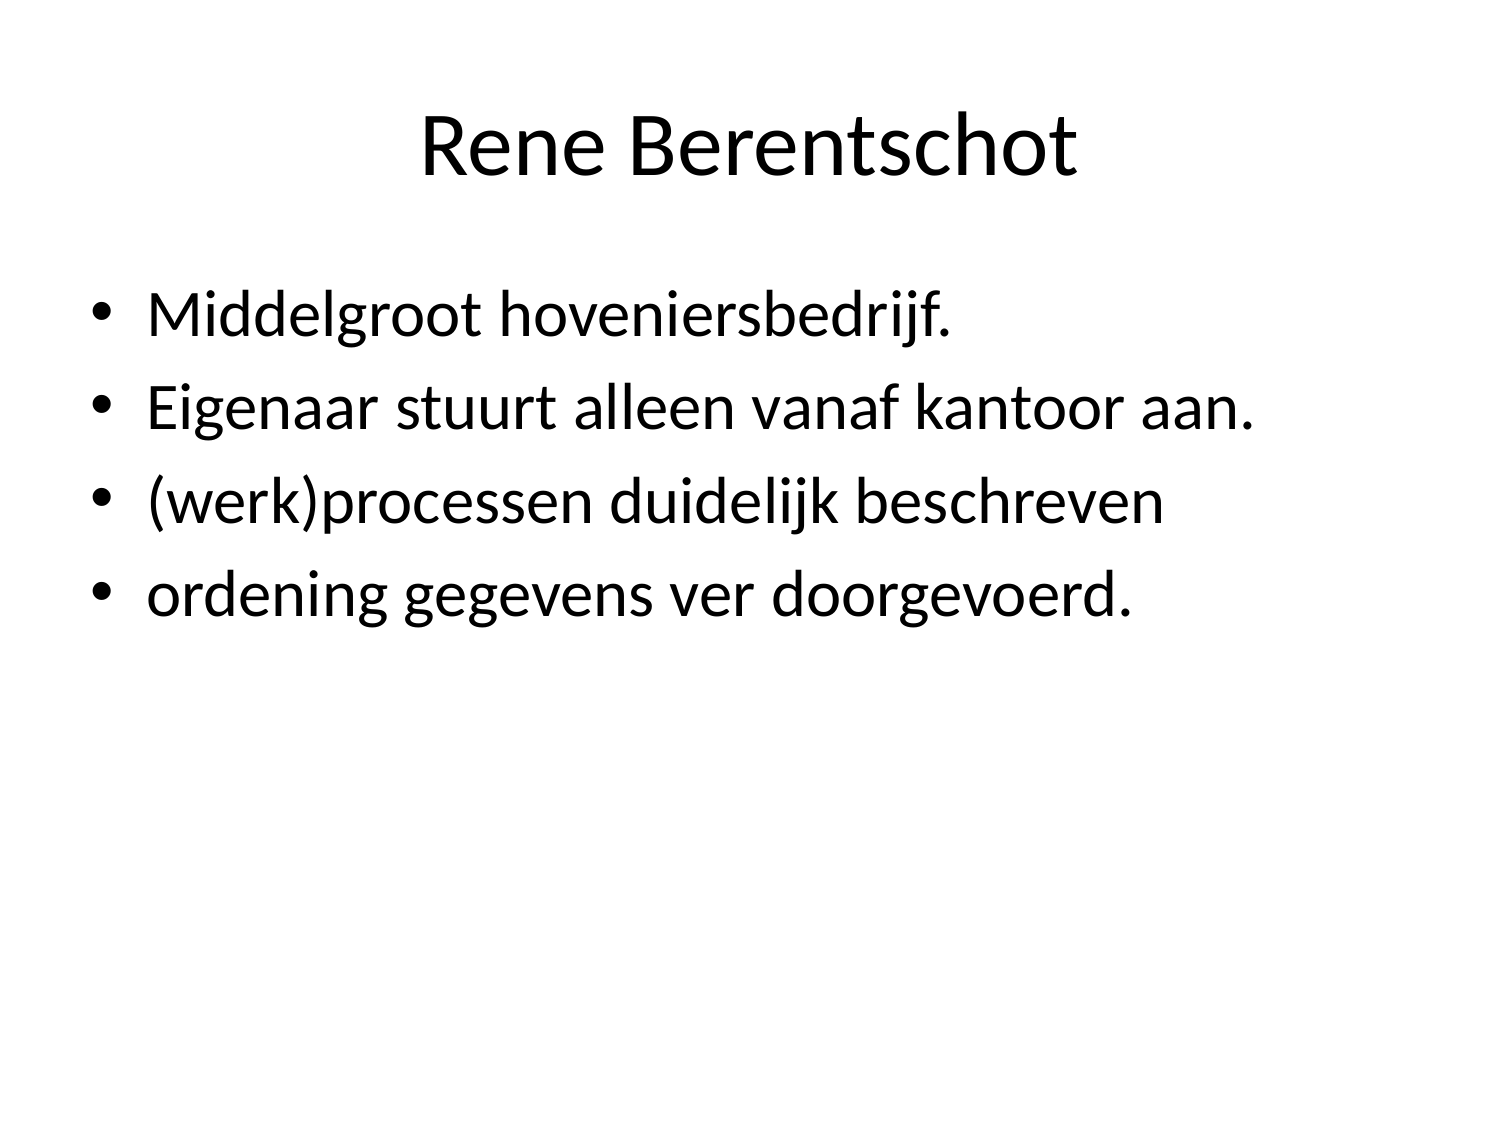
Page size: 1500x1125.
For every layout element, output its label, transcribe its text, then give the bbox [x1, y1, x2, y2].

list Middelgroot hoveniersbedrijf. Eigenaar stuurt alleen vanaf kantoor aan. (werk)processen duidelijk beschreven ordening gegevens ver doorgevoerd. [75, 262, 1425, 1005]
title Rene Berentschot [75, 45, 1425, 233]
